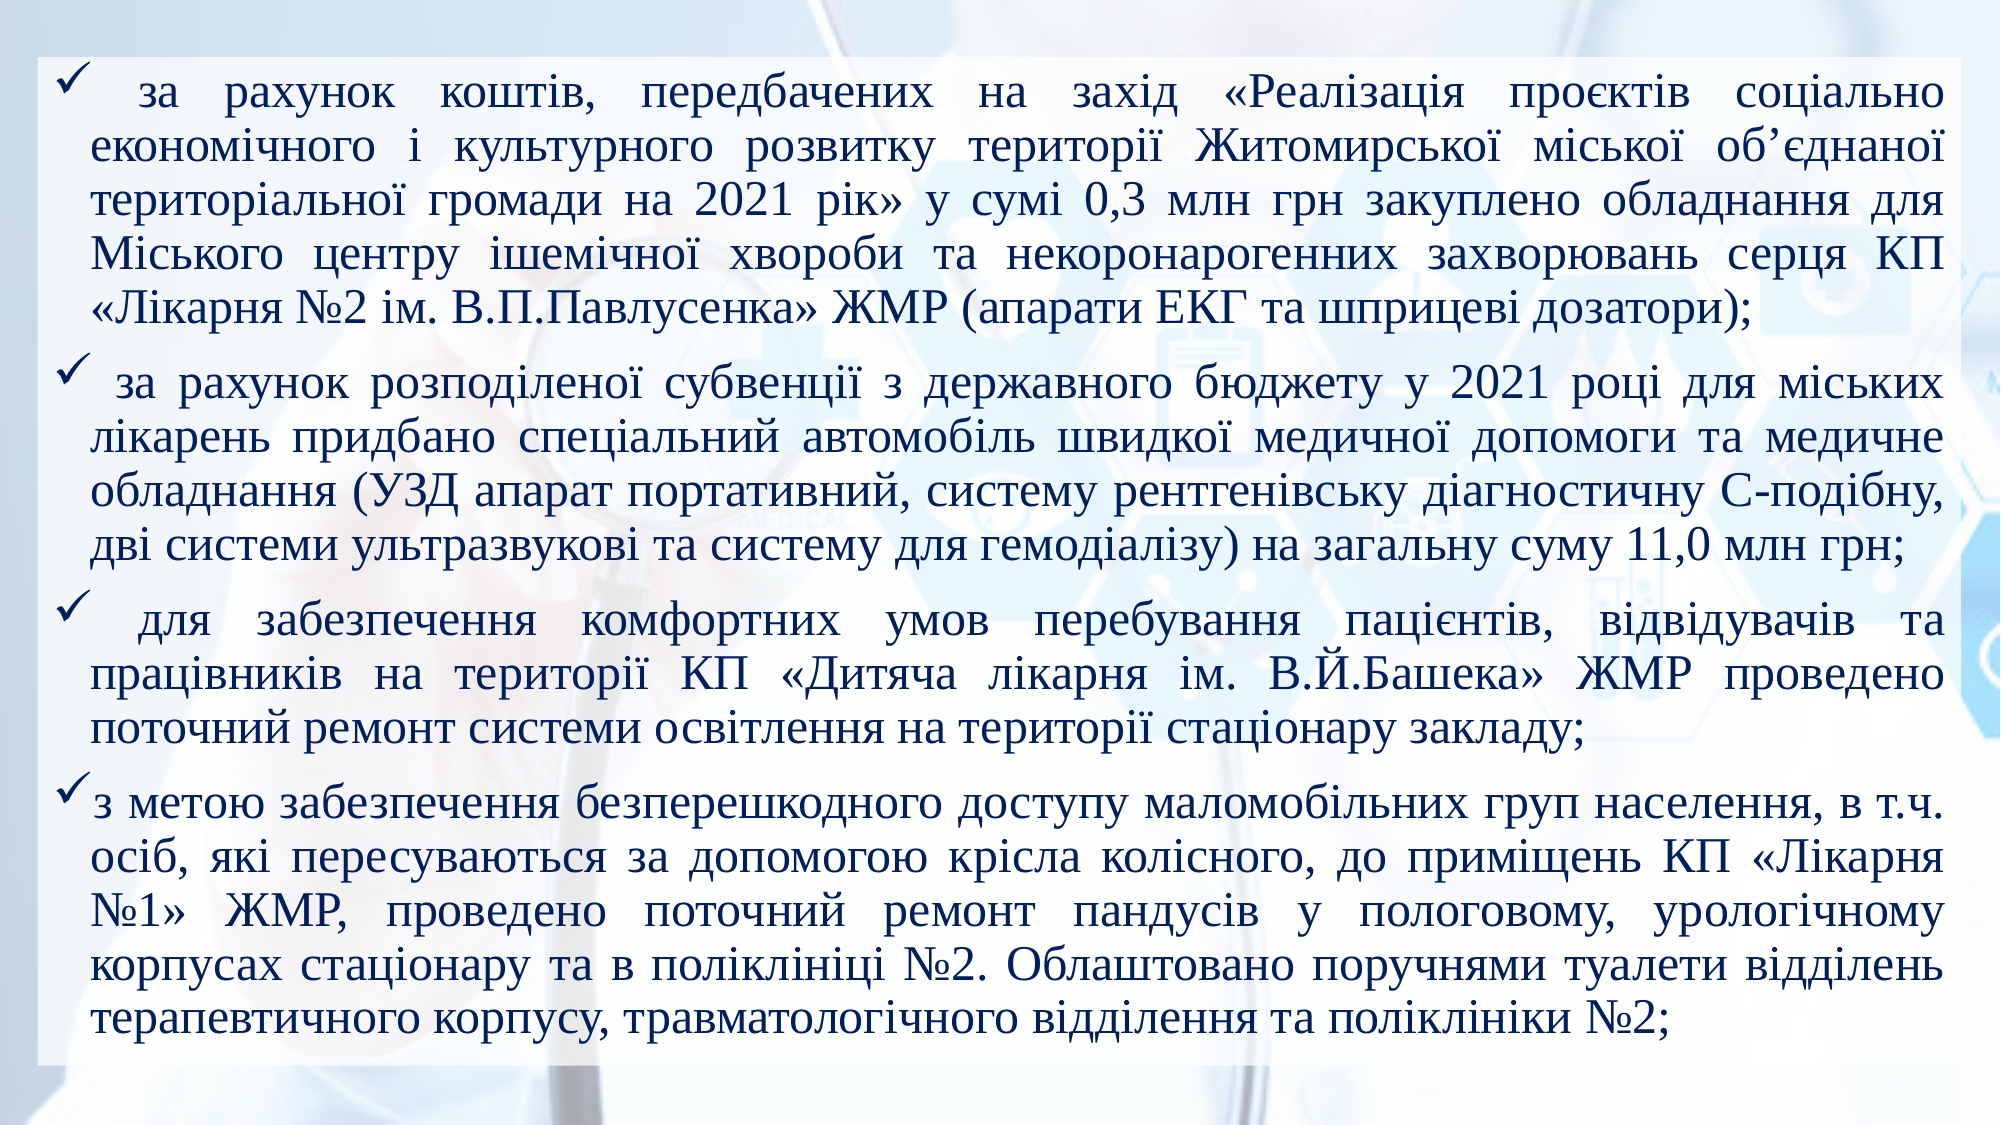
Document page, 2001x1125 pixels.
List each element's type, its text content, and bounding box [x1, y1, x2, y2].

list за рахунок коштів, передбачених на захід «Реалізація проєктів соціально економічного і культурного розвитку території Житомирської міської об’єднаної територіальної громади на 2021 рік» у сумі 0,3 млн грн закуплено обладнання для Міського центру ішемічної хвороби та некоронарогенних захворювань серця КП «Лікарня №2 ім. В.П.Павлусенка» ЖМР (апарати ЕКГ та шприцеві дозатори); за рахунок розподіленої субвенції з державного бюджету у 2021 році для міських лікарень придбано спеціальний автомобіль швидкої медичної допомоги та медичне обладнання (УЗД апарат портативний, систему рентгенівську діагностичну С-подібну, дві системи ультразвукові та систему для гемодіалізу) на загальну суму 11,0 млн грн; для забезпечення комфортних умов перебування пацієнтів, відвідувачів та працівників на території КП «Дитяча лікарня ім. В.Й.Башека» ЖМР проведено поточний ремонт системи освітлення на території стаціонару закладу; з метою забезпечення безперешкодного доступу маломобільних груп населення, в т.ч. осіб, які пересуваються за допомогою крісла колісного, до приміщень КП «Лікарня №1» ЖМР, проведено поточний ремонт пандусів у пологовому, урологічному корпусах стаціонару та в поліклініці №2. Облаштовано поручнями туалети відділень терапевтичного корпусу, травматологічного відділення та поліклініки №2; [37, 57, 1962, 1066]
